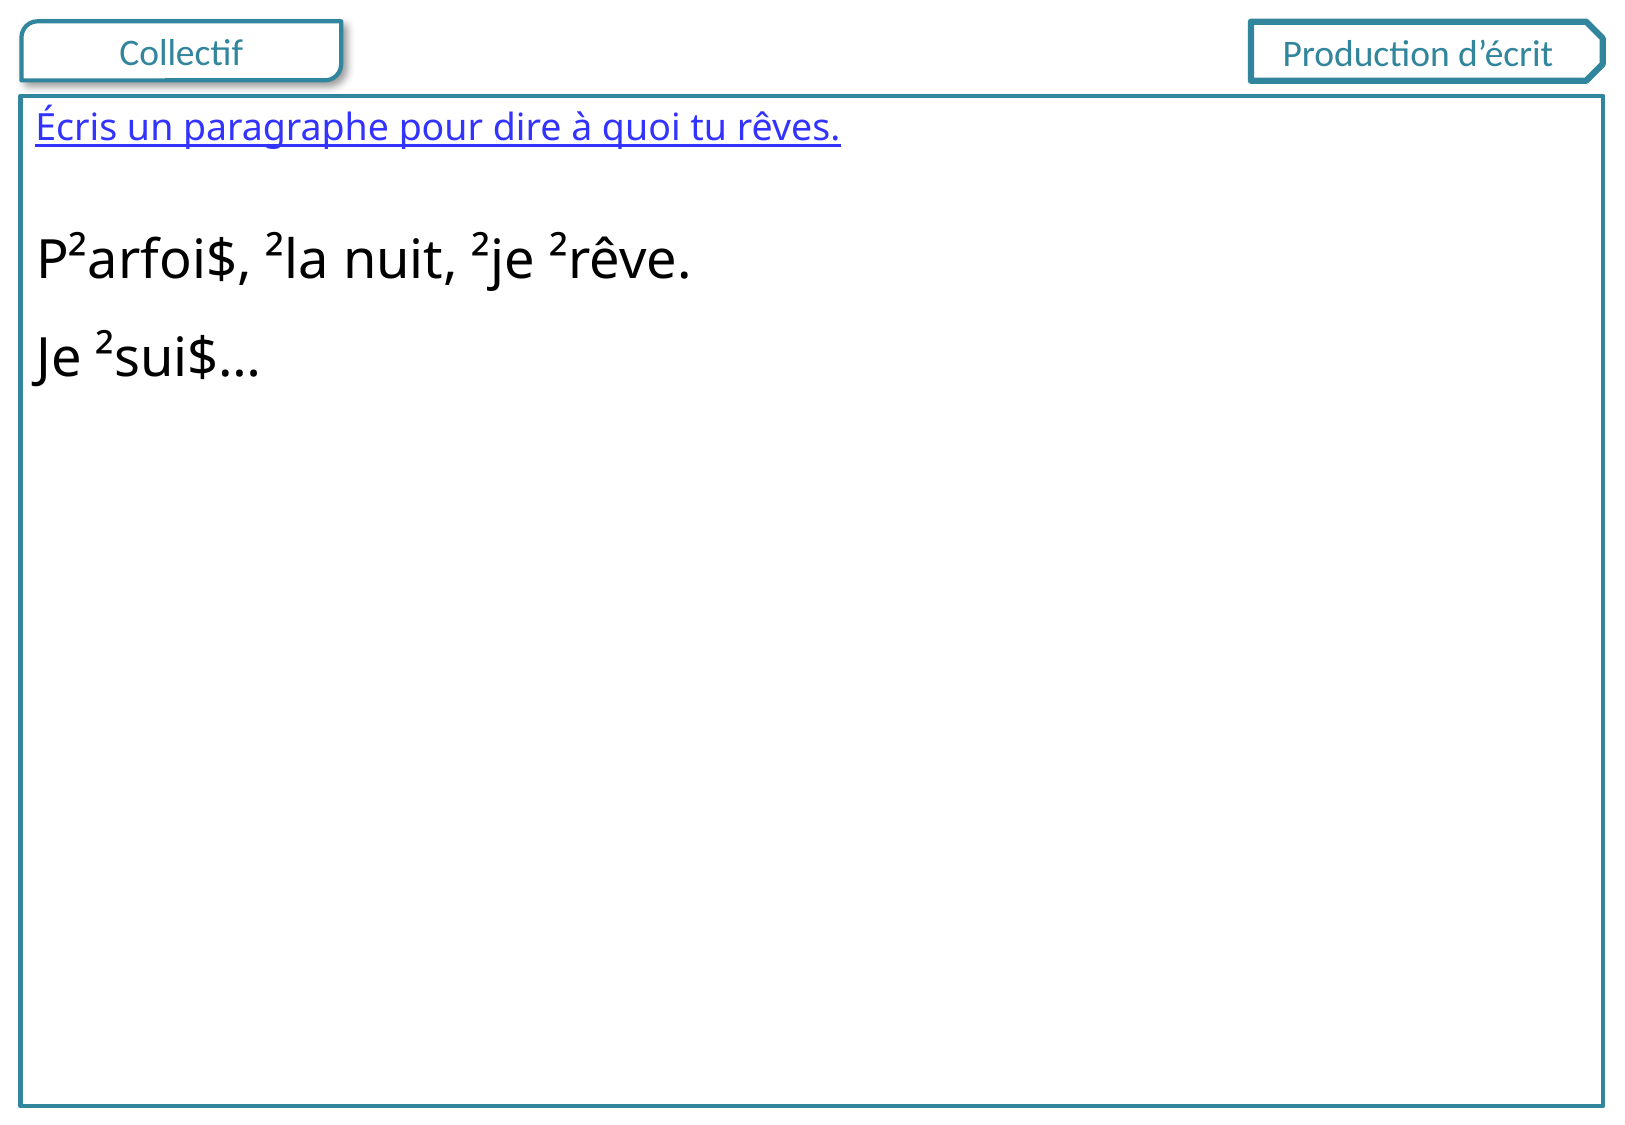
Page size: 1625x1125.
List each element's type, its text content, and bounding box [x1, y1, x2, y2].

list P²arfoi$, ²la nuit, ²je ²rêve. Je ²sui$… [21, 184, 1604, 1106]
list Production d’écrit [1251, 21, 1585, 81]
list Écris un paragraphe pour dire à quoi tu rêves. [18, 94, 1605, 1108]
